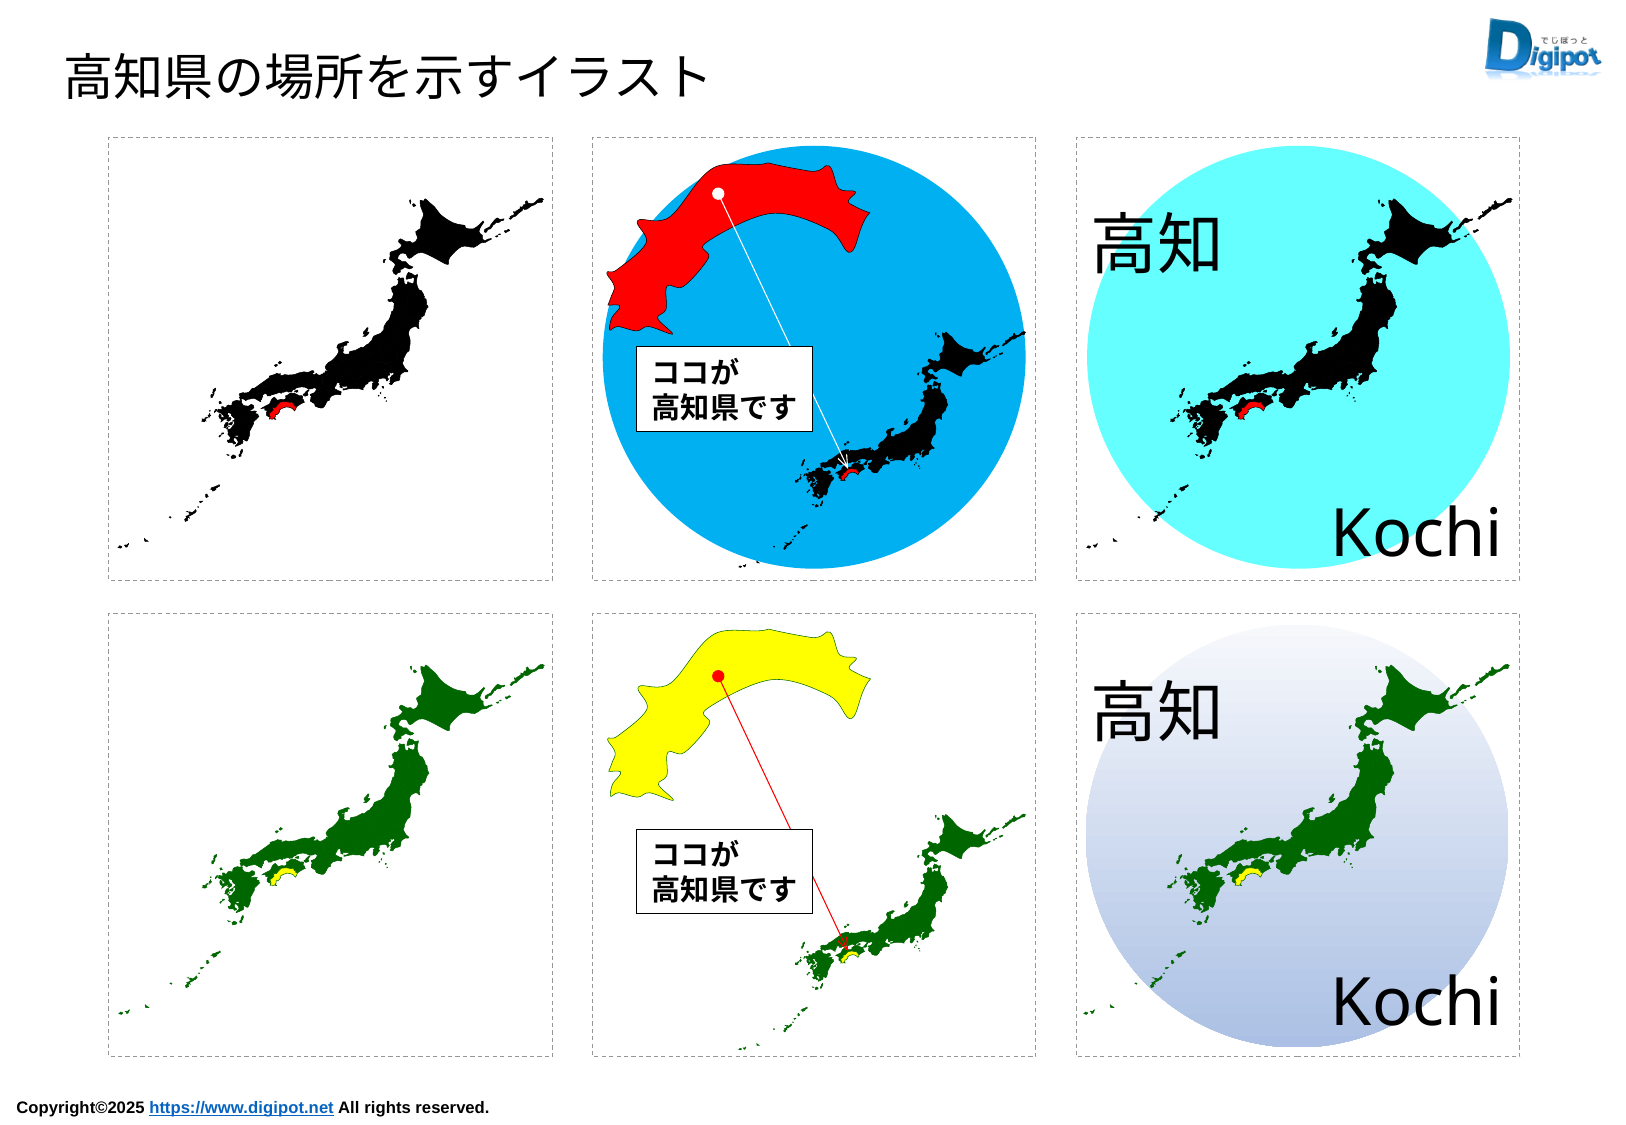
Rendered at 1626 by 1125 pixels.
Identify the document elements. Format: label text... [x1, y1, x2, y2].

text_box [118, 664, 545, 1015]
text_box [602, 145, 1026, 569]
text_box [607, 629, 1026, 1050]
text_box 高知県の場所を示すイラスト [49, 38, 728, 113]
picture [1485, 18, 1602, 82]
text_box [1074, 624, 1520, 1048]
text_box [117, 198, 544, 549]
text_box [1074, 145, 1520, 579]
